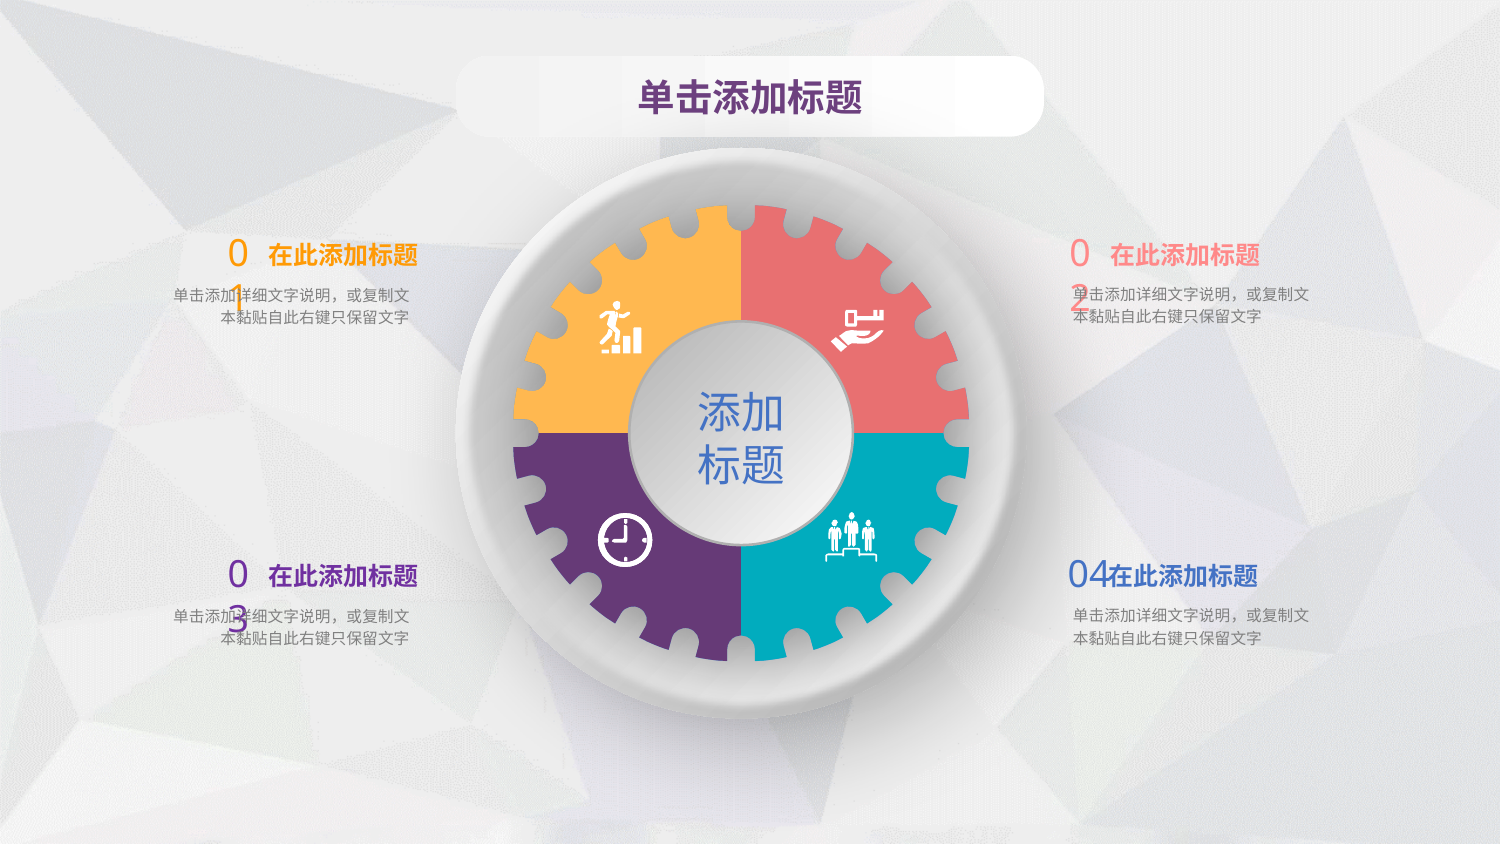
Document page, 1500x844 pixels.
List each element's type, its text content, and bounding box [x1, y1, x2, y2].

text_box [147, 542, 439, 656]
text_box 单击添加标题 [454, 54, 1046, 138]
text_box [513, 205, 970, 662]
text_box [1054, 221, 1335, 334]
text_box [147, 221, 438, 336]
picture [0, 0, 1500, 844]
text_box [455, 147, 1027, 719]
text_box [1052, 542, 1335, 656]
